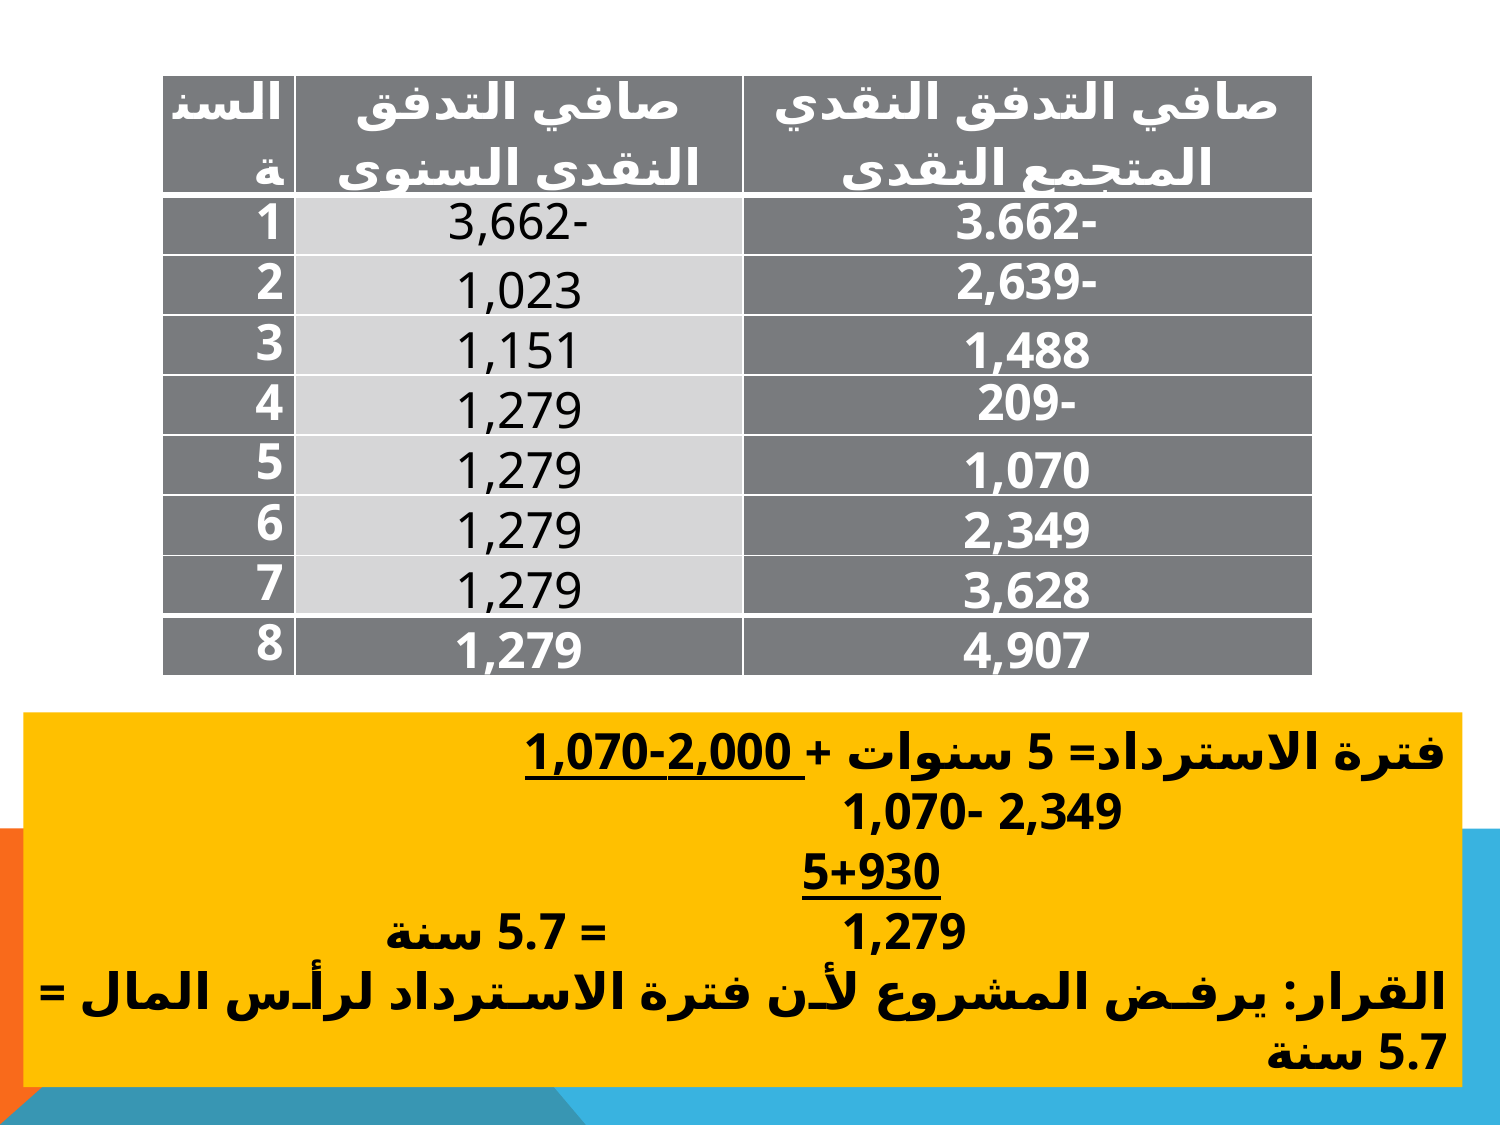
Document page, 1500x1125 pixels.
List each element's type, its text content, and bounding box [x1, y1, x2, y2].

table_cell 3 [163, 316, 294, 374]
table_cell 1 [163, 198, 294, 254]
table_cell 4 [163, 376, 294, 434]
table_cell 1,023 [296, 256, 742, 314]
table_cell 1,279 [296, 436, 742, 494]
table_cell -3.662 [744, 198, 1312, 254]
table_header السنة [163, 76, 294, 192]
table_cell 1,151 [296, 316, 742, 374]
table_header صافي التدفق النقدي المتجمع النقدي [744, 76, 1312, 192]
table_cell 7 [163, 556, 294, 613]
table_cell 1,279 [296, 556, 742, 613]
table_header صافي التدفق النقدي السنوي [296, 76, 742, 192]
table_cell 1,279 [296, 496, 742, 555]
table_cell 4,907 [744, 618, 1312, 675]
table_cell 5 [163, 436, 294, 494]
table_cell -2,639 [744, 256, 1312, 314]
table_cell -209 [744, 376, 1312, 434]
table_cell 2,349 [744, 496, 1312, 555]
table_cell 8 [163, 618, 294, 675]
table_cell 1,279 [296, 376, 742, 434]
table_cell 1,279 [296, 618, 742, 675]
table_cell 6 [163, 496, 294, 555]
table_cell 3,628 [744, 556, 1312, 613]
table_cell 1,070 [744, 436, 1312, 494]
table_cell 2 [163, 256, 294, 314]
text_box فترة الاسترداد= 5 سنوات + 2,000-1,070 2,349 -1,070 5+930 1,279 = 5.7 سنة القرار: يرفض المشروع لأن فترة الاسترداد لرأس المال = 5.7 سنة [23, 712, 1463, 1088]
table_cell 1,488 [744, 316, 1312, 374]
table_cell -3,662 [296, 198, 742, 254]
